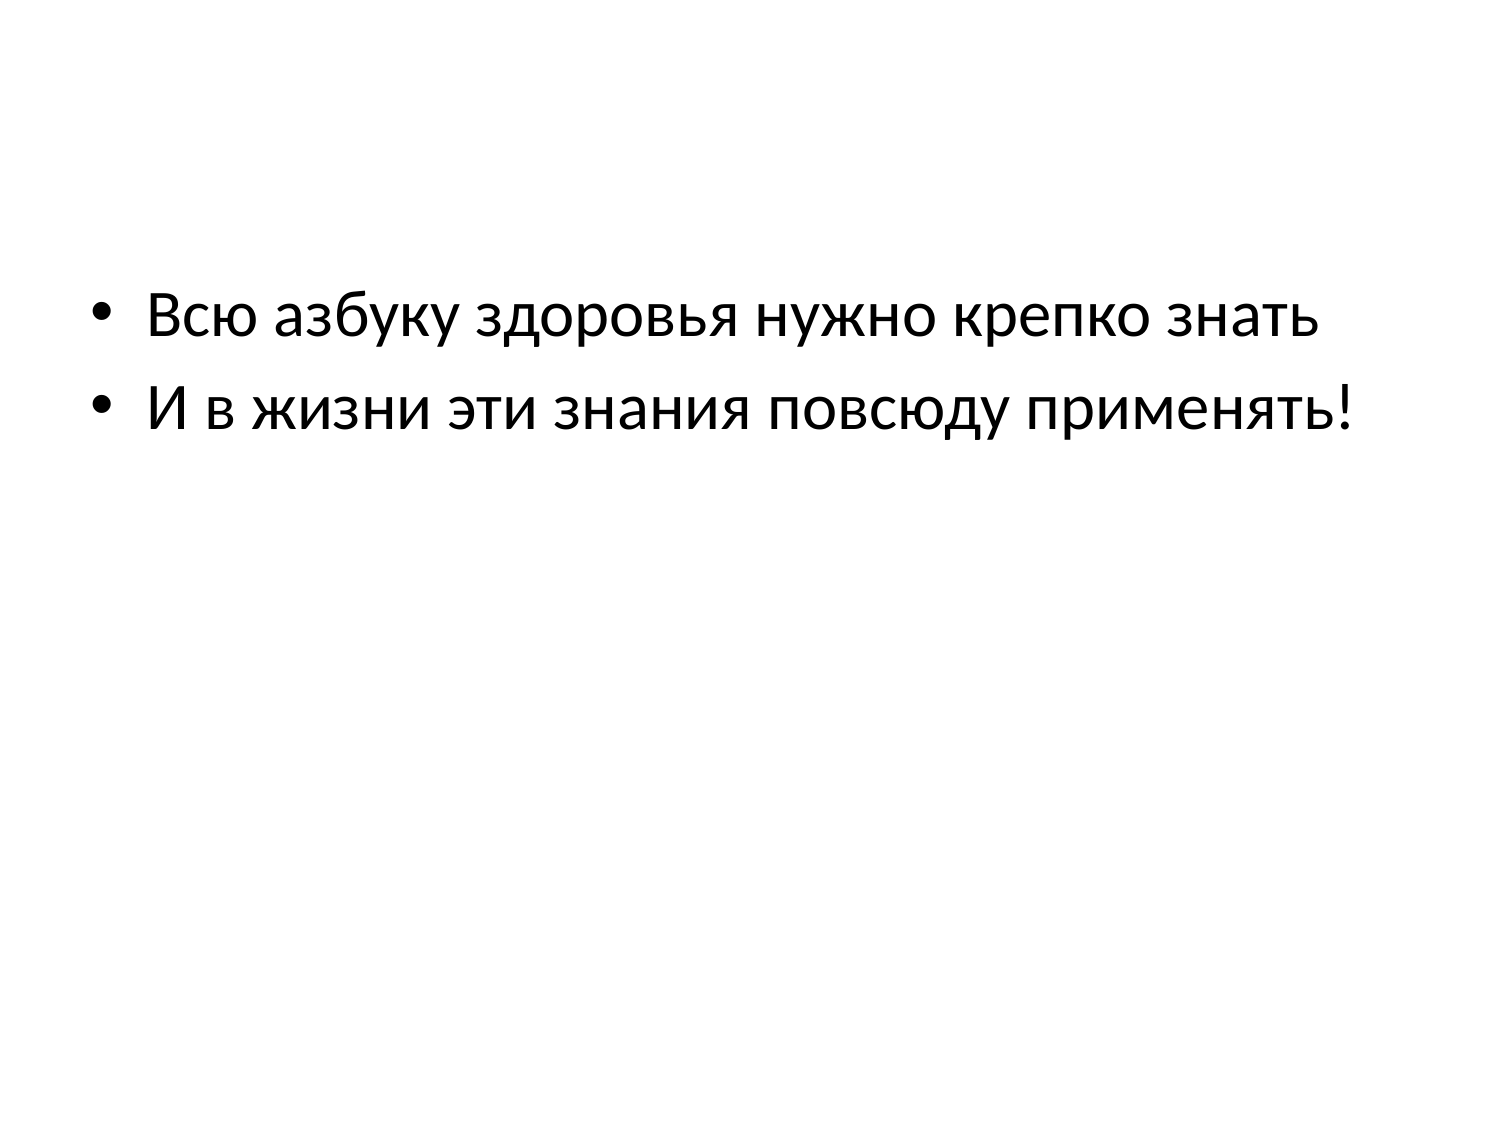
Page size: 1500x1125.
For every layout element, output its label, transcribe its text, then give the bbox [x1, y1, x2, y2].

list Всю азбуку здоровья нужно крепко знать И в жизни эти знания повсюду применять! [75, 262, 1425, 1005]
